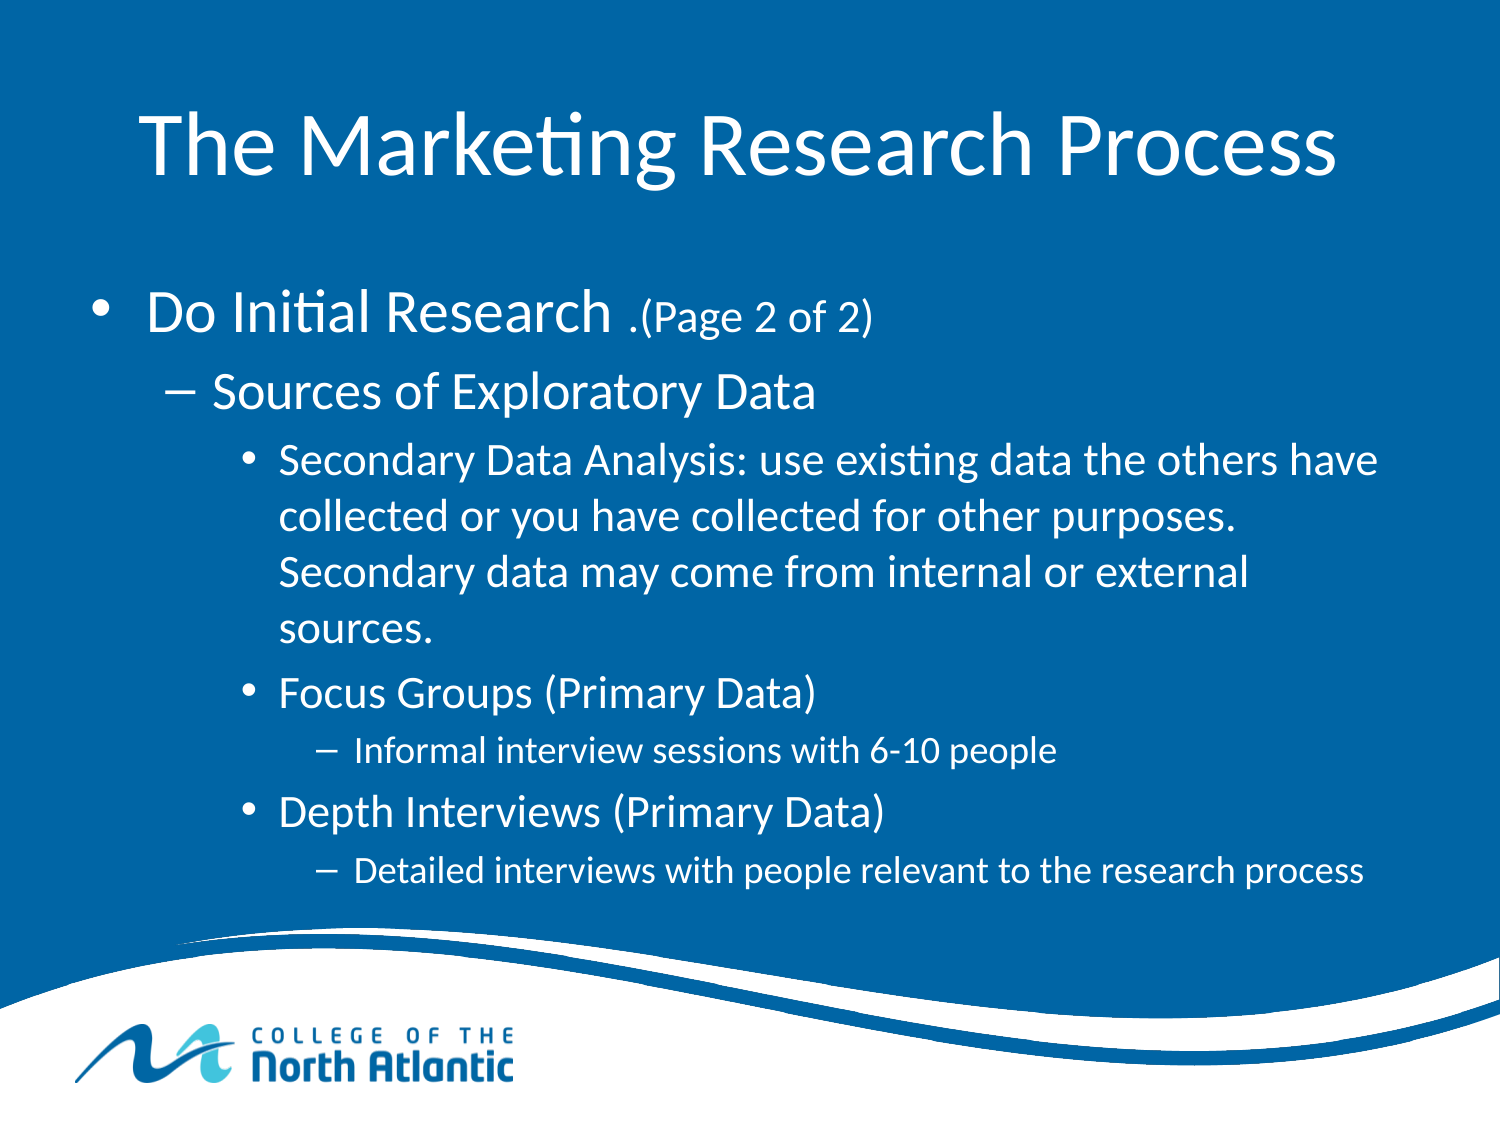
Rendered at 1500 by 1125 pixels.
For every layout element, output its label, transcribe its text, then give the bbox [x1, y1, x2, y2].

picture [0, 928, 1500, 1125]
list Do Initial Research .(Page 2 of 2) Sources of Exploratory Data Secondary Data Analysis: use existing data the others have collected or you have collected for other purposes. Secondary data may come from internal or external sources. Focus Groups (Primary Data) Informal interview sessions with 6-10 people Depth Interviews (Primary Data) Detailed interviews with people relevant to the research process [75, 262, 1425, 900]
title The Marketing Research Process [75, 45, 1425, 233]
